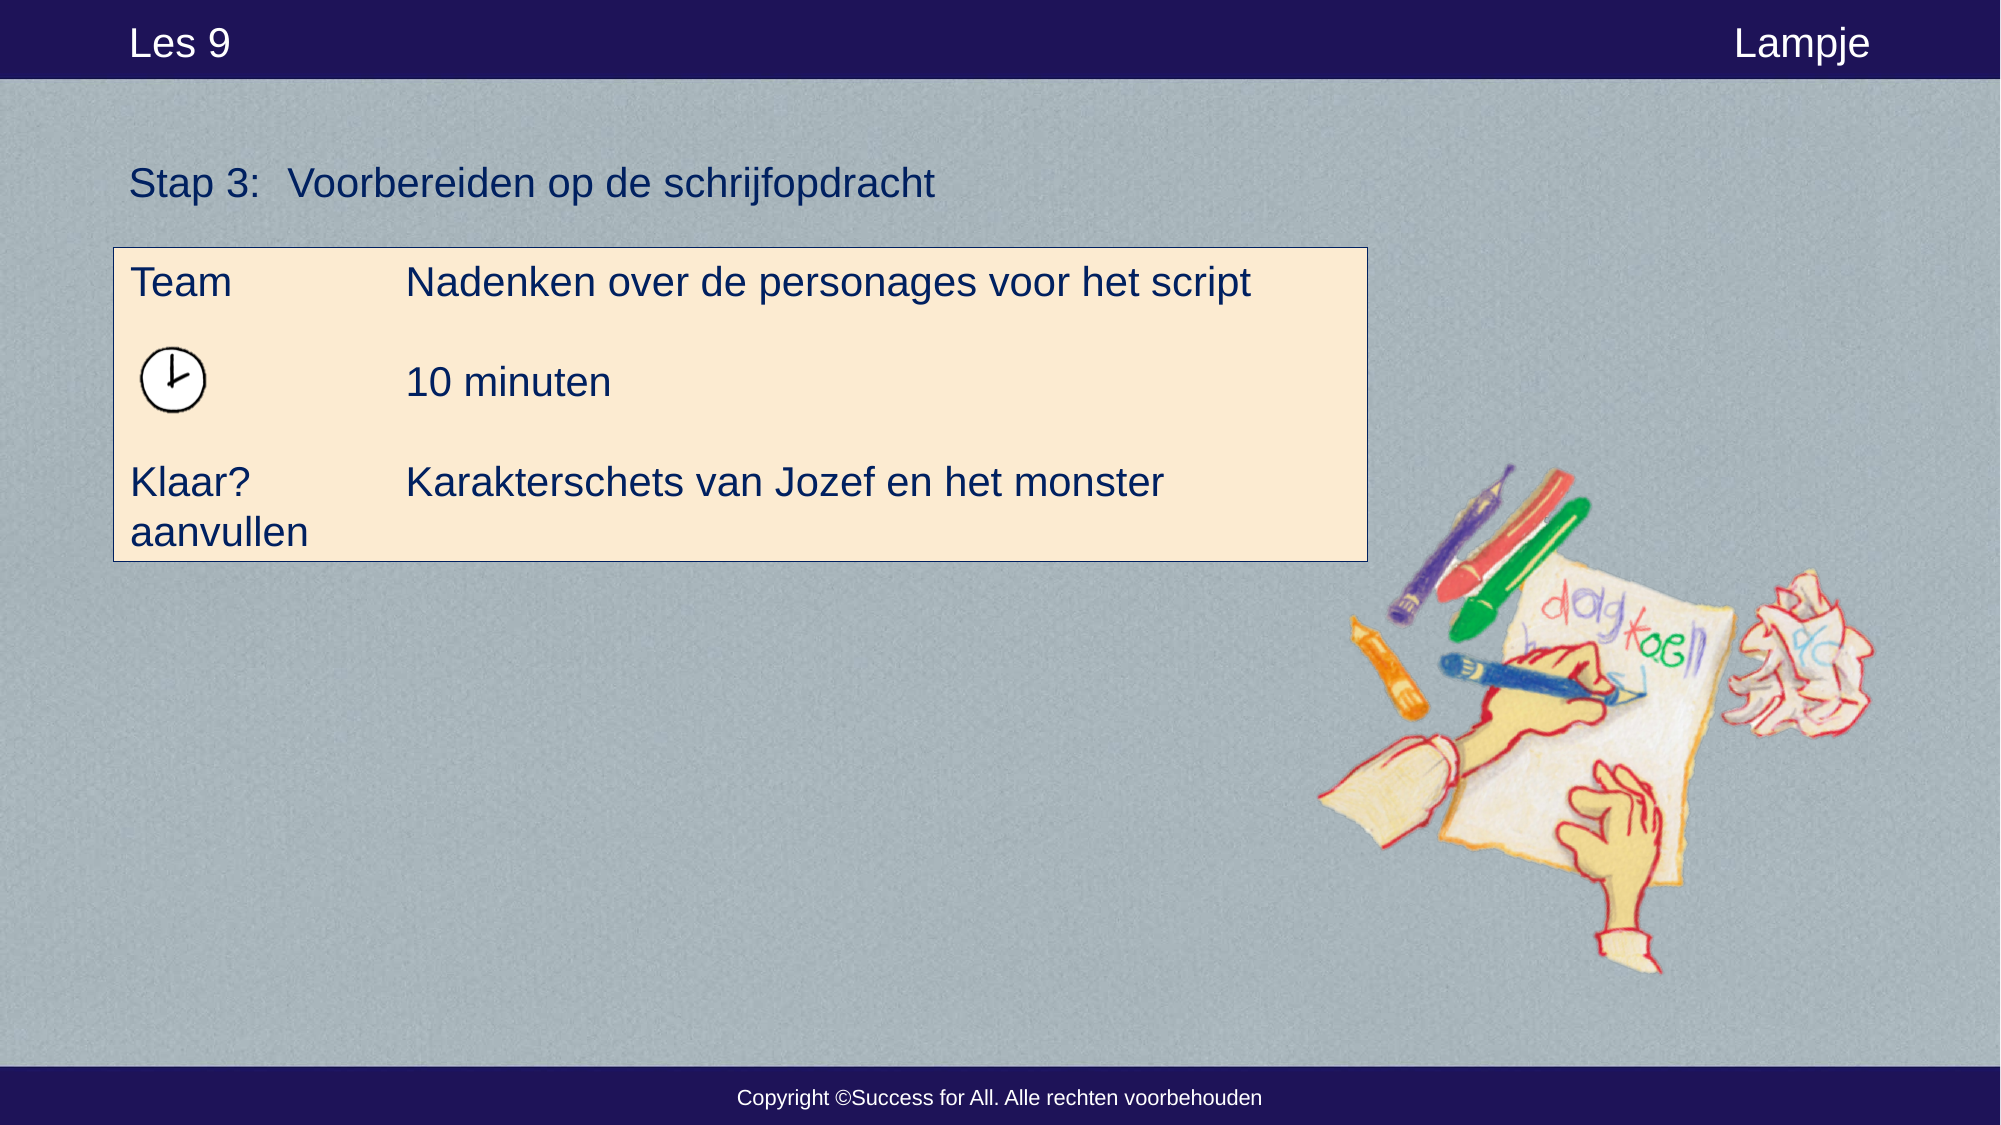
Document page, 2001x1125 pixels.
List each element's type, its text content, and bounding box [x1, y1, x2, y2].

text_box Les 9 [114, 8, 354, 73]
text_box Lampje [999, 8, 1886, 73]
text_box Stap 3: Voorbereiden op de schrijfopdracht [113, 148, 1301, 214]
text_box Copyright ©Success for All. Alle rechten voorbehouden [0, 1076, 2000, 1125]
picture [0, 0, 2001, 1125]
text_box Team Nadenken over de personages voor het script 10 minuten Klaar? Karakterschets van Jozef en het monster aanvullen [113, 247, 1368, 562]
